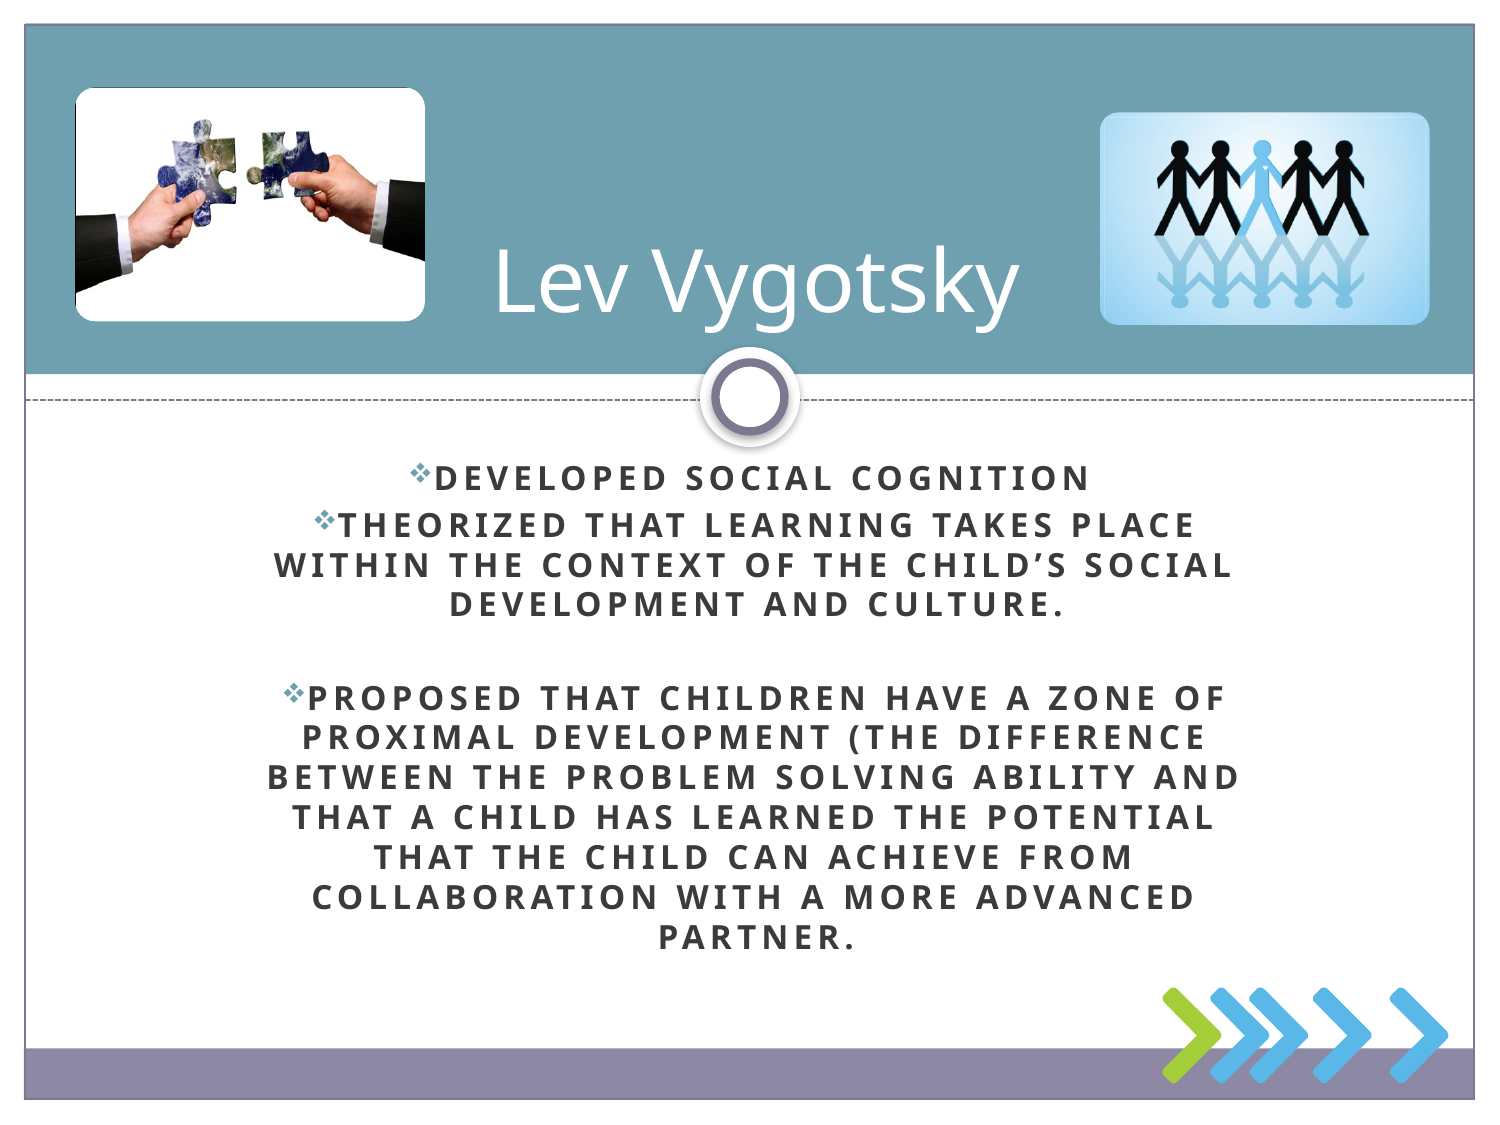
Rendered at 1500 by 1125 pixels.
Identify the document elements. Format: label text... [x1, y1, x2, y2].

picture [74, 87, 426, 322]
title Lev Vygotsky [118, 87, 1394, 338]
picture [1099, 112, 1430, 326]
picture [1162, 987, 1449, 1084]
list Developed social cognition Theorized that learning takes place within the context of the child’s social development and culture. Proposed that children have a zone of proximal development (the difference between the problem solving ability and that a child has learned the potential that the child can achieve from collaboration with a more advanced partner. [224, 450, 1288, 1038]
